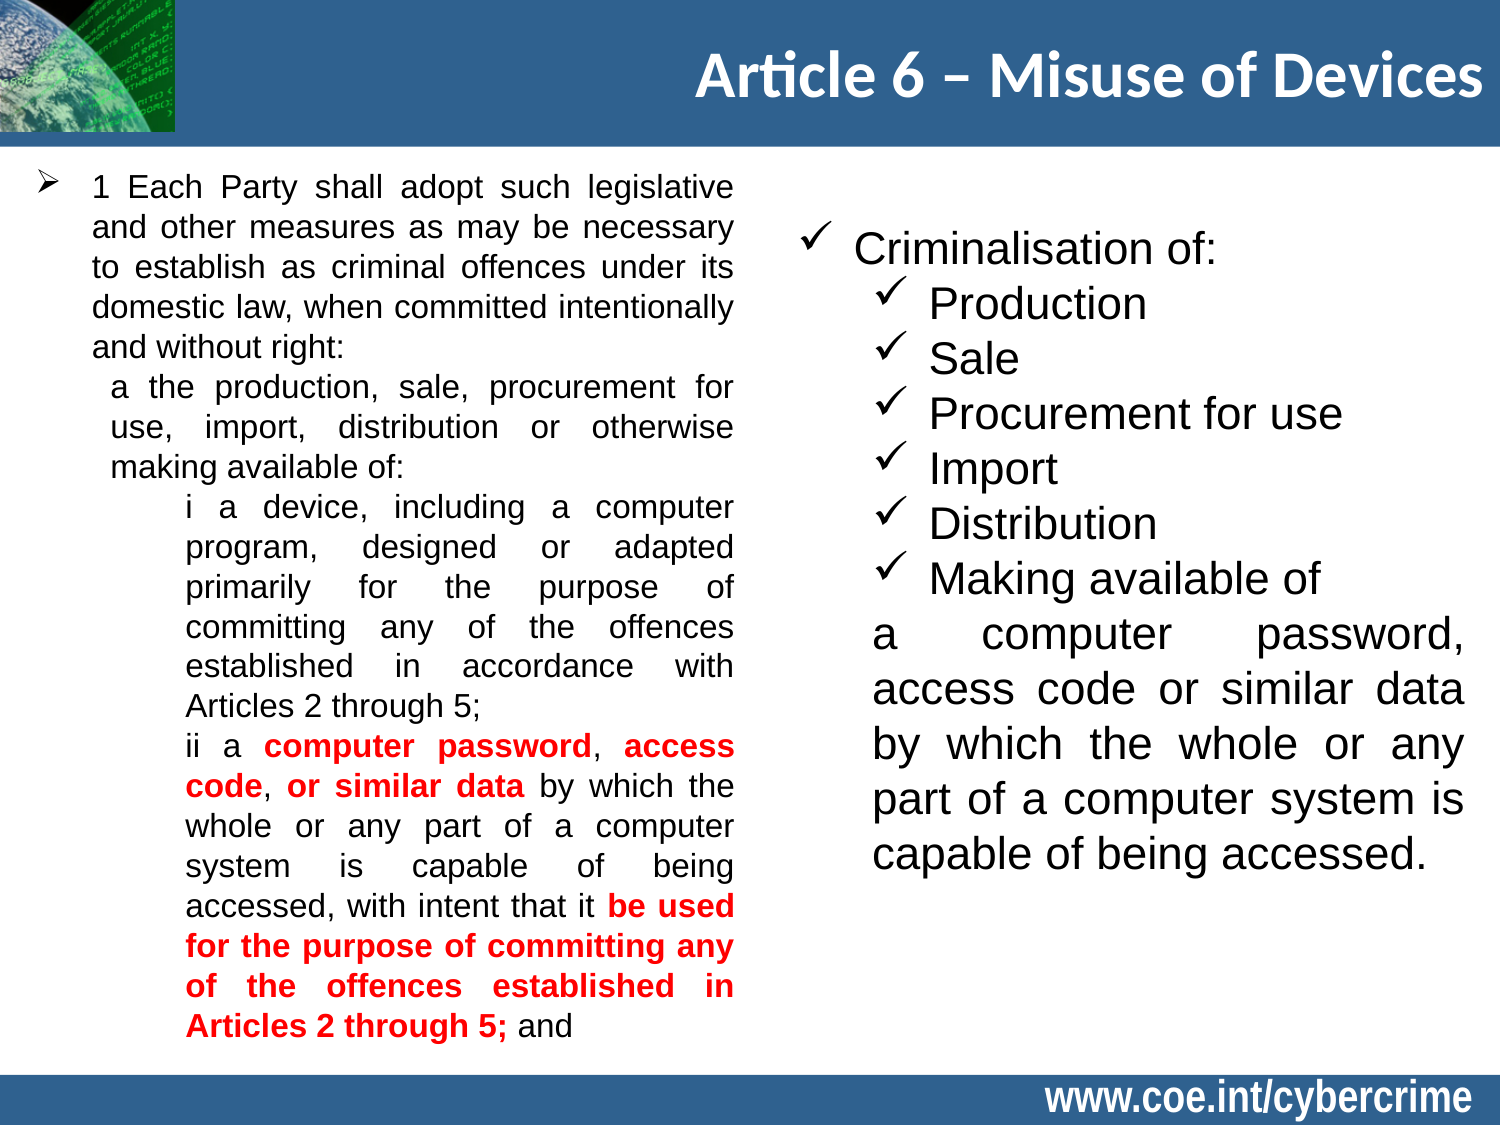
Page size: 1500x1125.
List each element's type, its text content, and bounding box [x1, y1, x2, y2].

text_box www.coe.int/cybercrime [1030, 1059, 1500, 1125]
text_box [0, 1073, 1030, 1125]
text_box Article 6 – Misuse of Devices [0, 0, 1500, 149]
picture [0, 0, 175, 132]
text_box Criminalisation of: Production Sale Procurement for use Import Distribution Making available of a computer password, access code or similar data by which the whole or any part of a computer system is capable of being accessed. [782, 211, 1480, 886]
text_box 1 Each Party shall adopt such legislative and other measures as may be necessary to establish as criminal offences under its domestic law, when committed intentionally and without right: a the production, sale, procurement for use, import, distribution or otherwise making available of: i a device, including a computer program, designed or adapted primarily for the purpose of committing any of the offences established in accordance with Articles 2 through 5; ii a computer password, access code, or similar data by which the whole or any part of a computer system is capable of being accessed, with intent that it be used for the purpose of committing any of the offences established in Articles 2 through 5; and [20, 158, 750, 1052]
